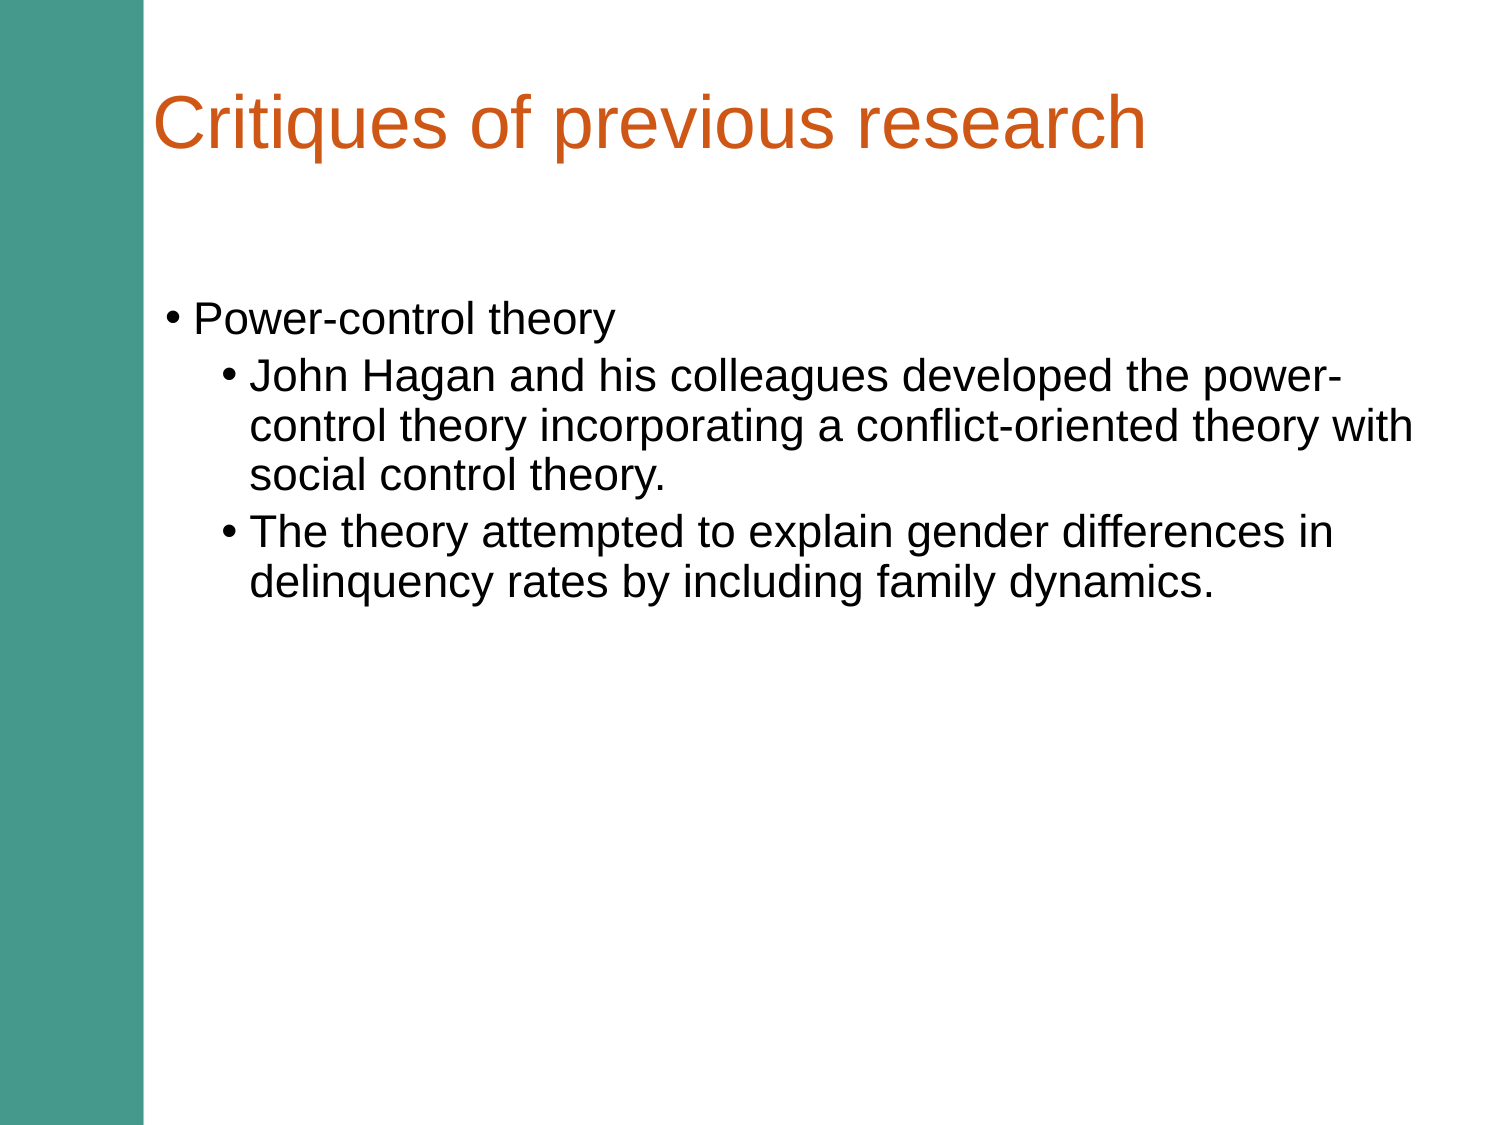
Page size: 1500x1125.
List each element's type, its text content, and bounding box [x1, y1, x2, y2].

title Critiques of previous research [137, 47, 1432, 200]
list Power-control theory John Hagan and his colleagues developed the power-control theory incorporating a conflict-oriented theory with social control theory. The theory attempted to explain gender differences in delinquency rates by including family dynamics. [150, 287, 1444, 1002]
picture [0, 0, 1500, 1125]
